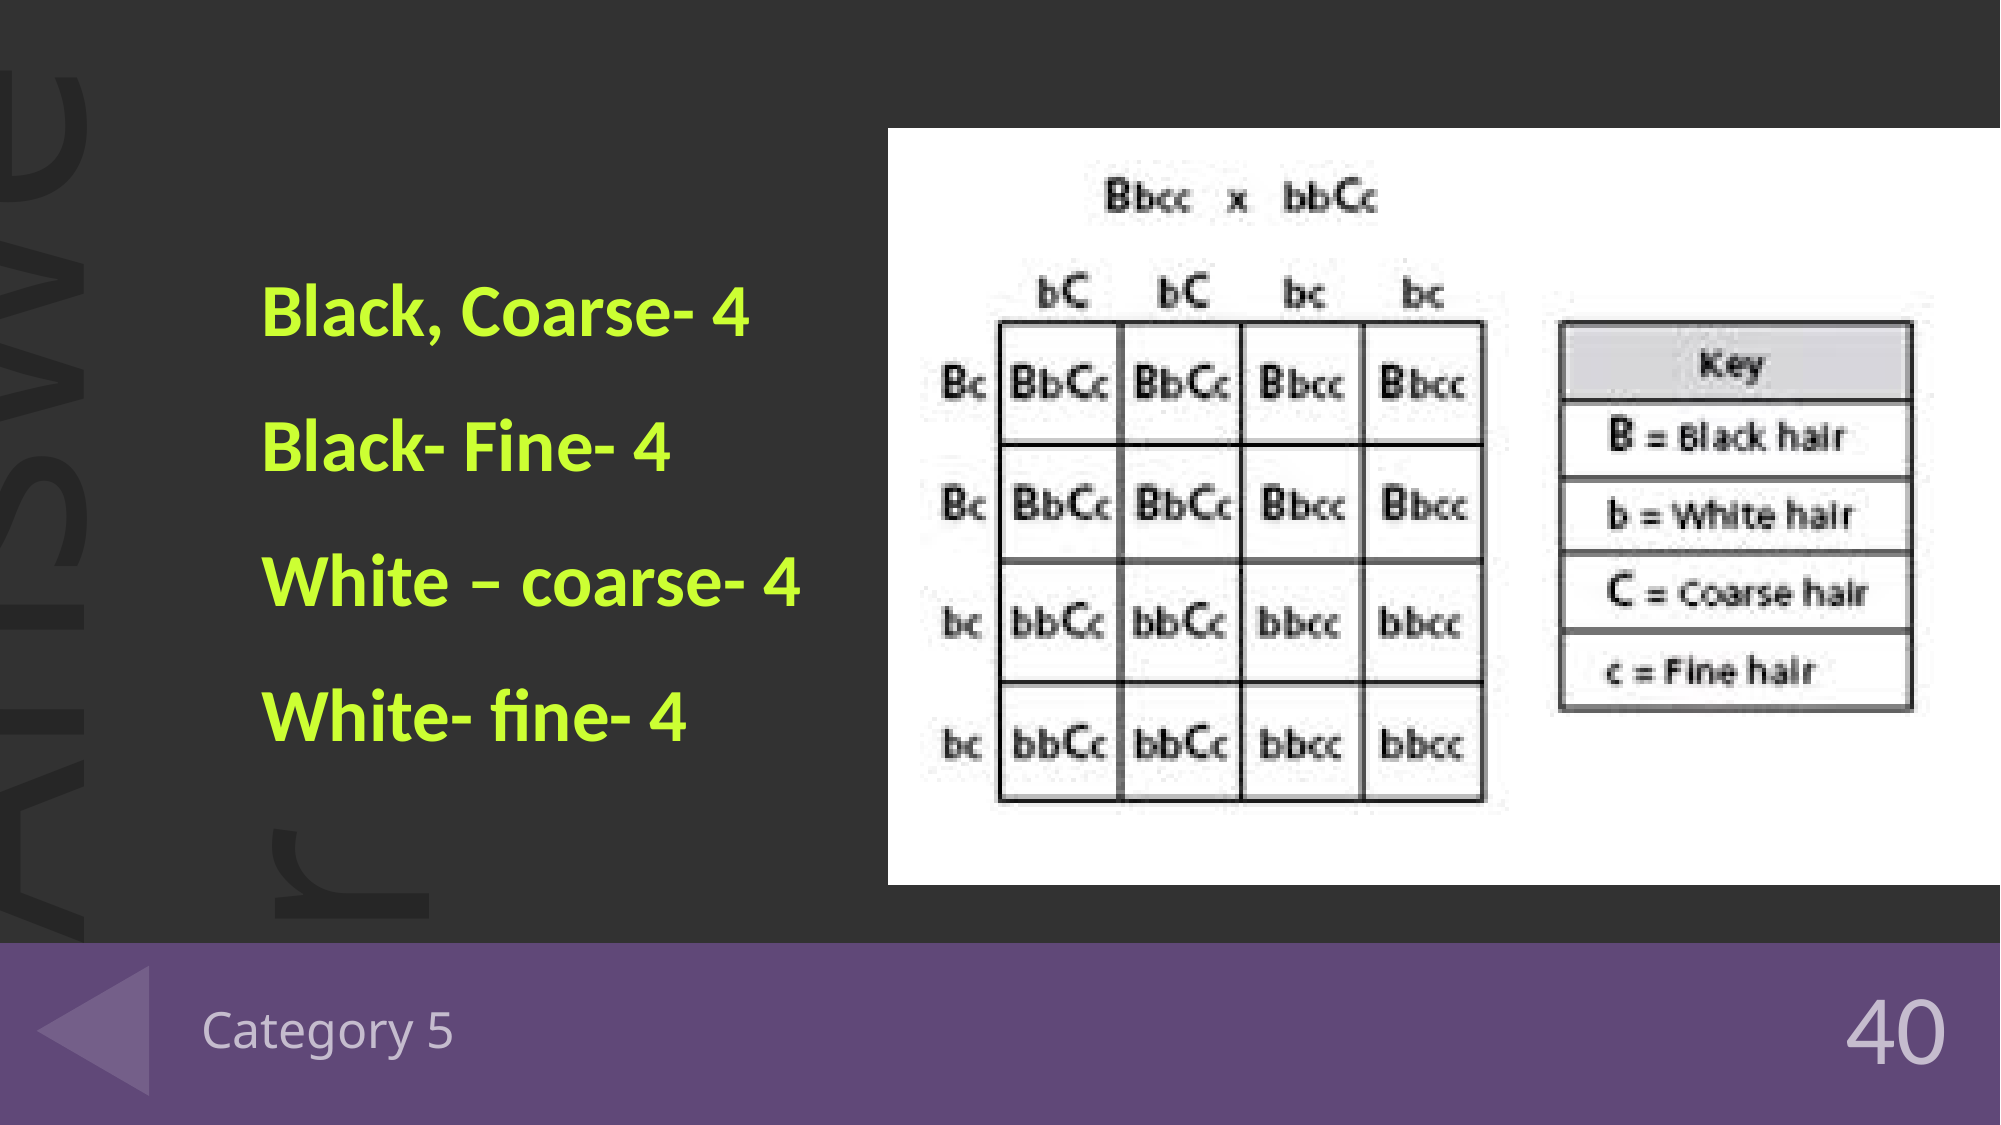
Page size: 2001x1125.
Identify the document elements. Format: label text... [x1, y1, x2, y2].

list Black, Coarse- 4 Black- Fine- 4 White – coarse- 4 White- fine- 4 [246, 53, 889, 920]
picture [888, 128, 2000, 885]
title Category 5 [185, 967, 1494, 1097]
list 40 [1494, 967, 1963, 1097]
